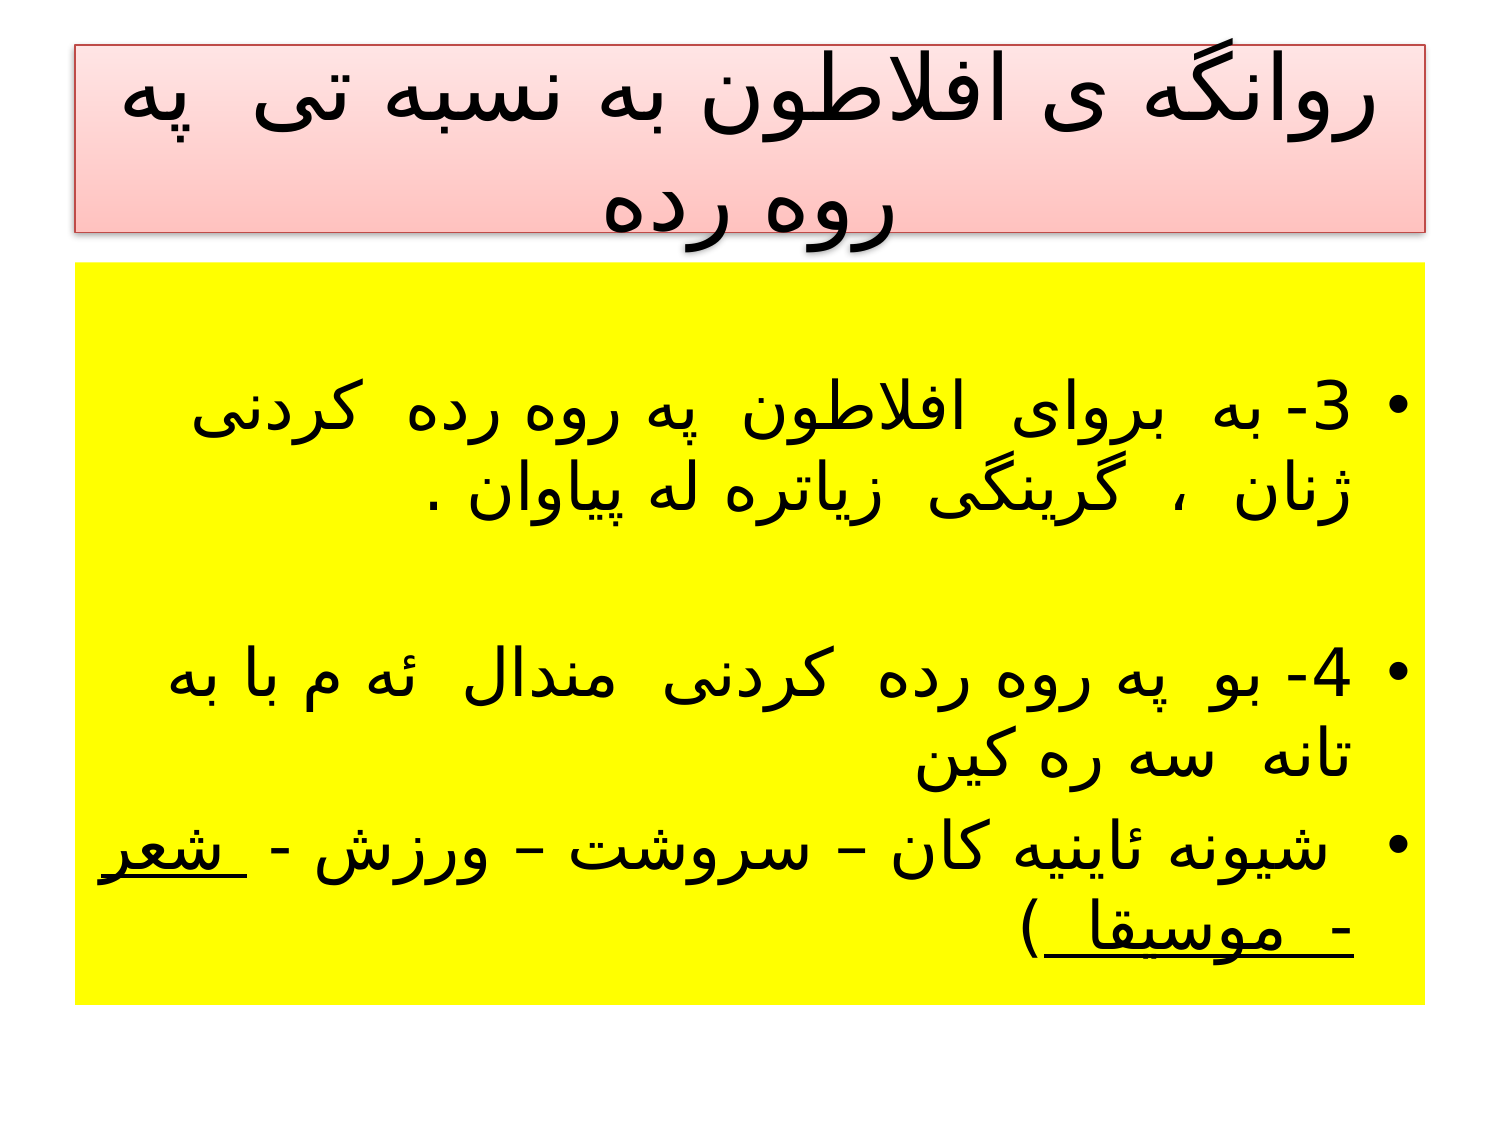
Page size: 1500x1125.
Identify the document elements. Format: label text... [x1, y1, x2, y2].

title روانگه ی افلاطون به نسبه تی په روه رده [74, 44, 1426, 233]
list 3- به بروای افلاطون په روه رده کردنی ژنان ، گرینگی زیاتره له پیاوان . 4- بو په روه رده کردنی مندال ئه م با به تانه سه ره کین شیونه ئاینیه کان – سروشت – ورزش - شعر - موسیقا ) [75, 262, 1425, 1005]
